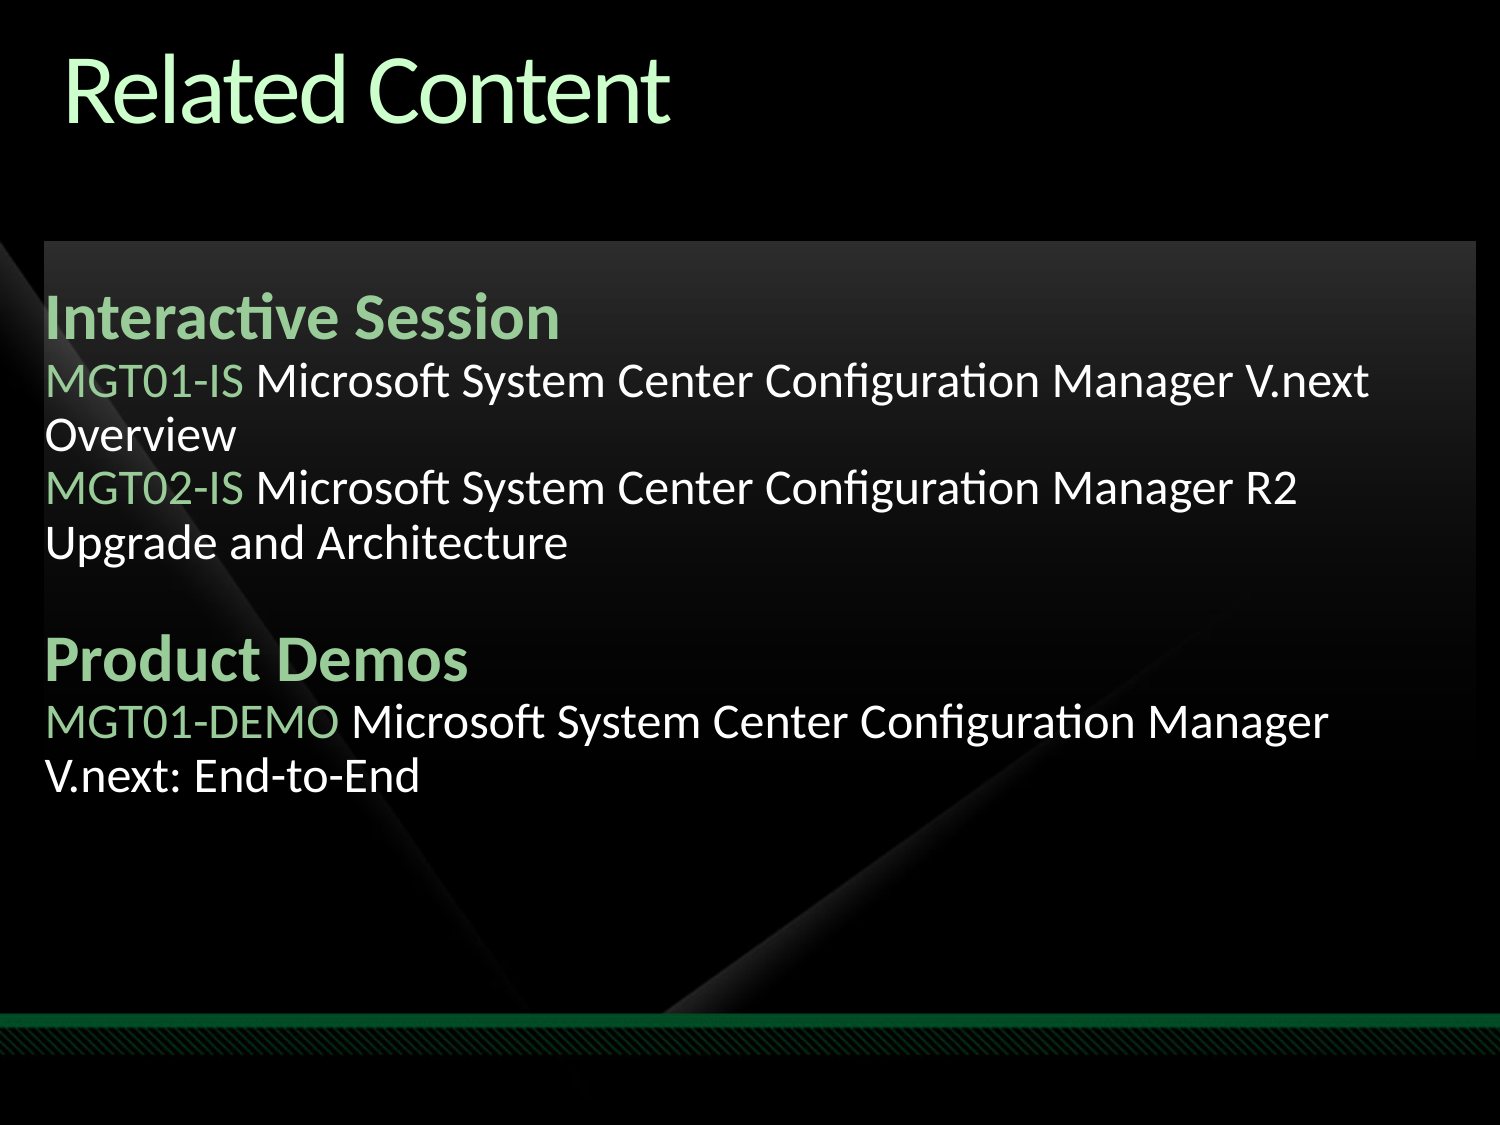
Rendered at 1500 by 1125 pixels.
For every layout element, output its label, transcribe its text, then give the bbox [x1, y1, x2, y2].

list Interactive Session MGT01-IS Microsoft System Center Configuration Manager V.next Overview MGT02-IS Microsoft System Center Configuration Manager R2 Upgrade and Architecture Product Demos MGT01-DEMO Microsoft System Center Configuration Manager V.next: End-to-End [44, 240, 1476, 845]
title Related Content [62, 37, 1437, 147]
picture [0, 0, 1500, 1125]
